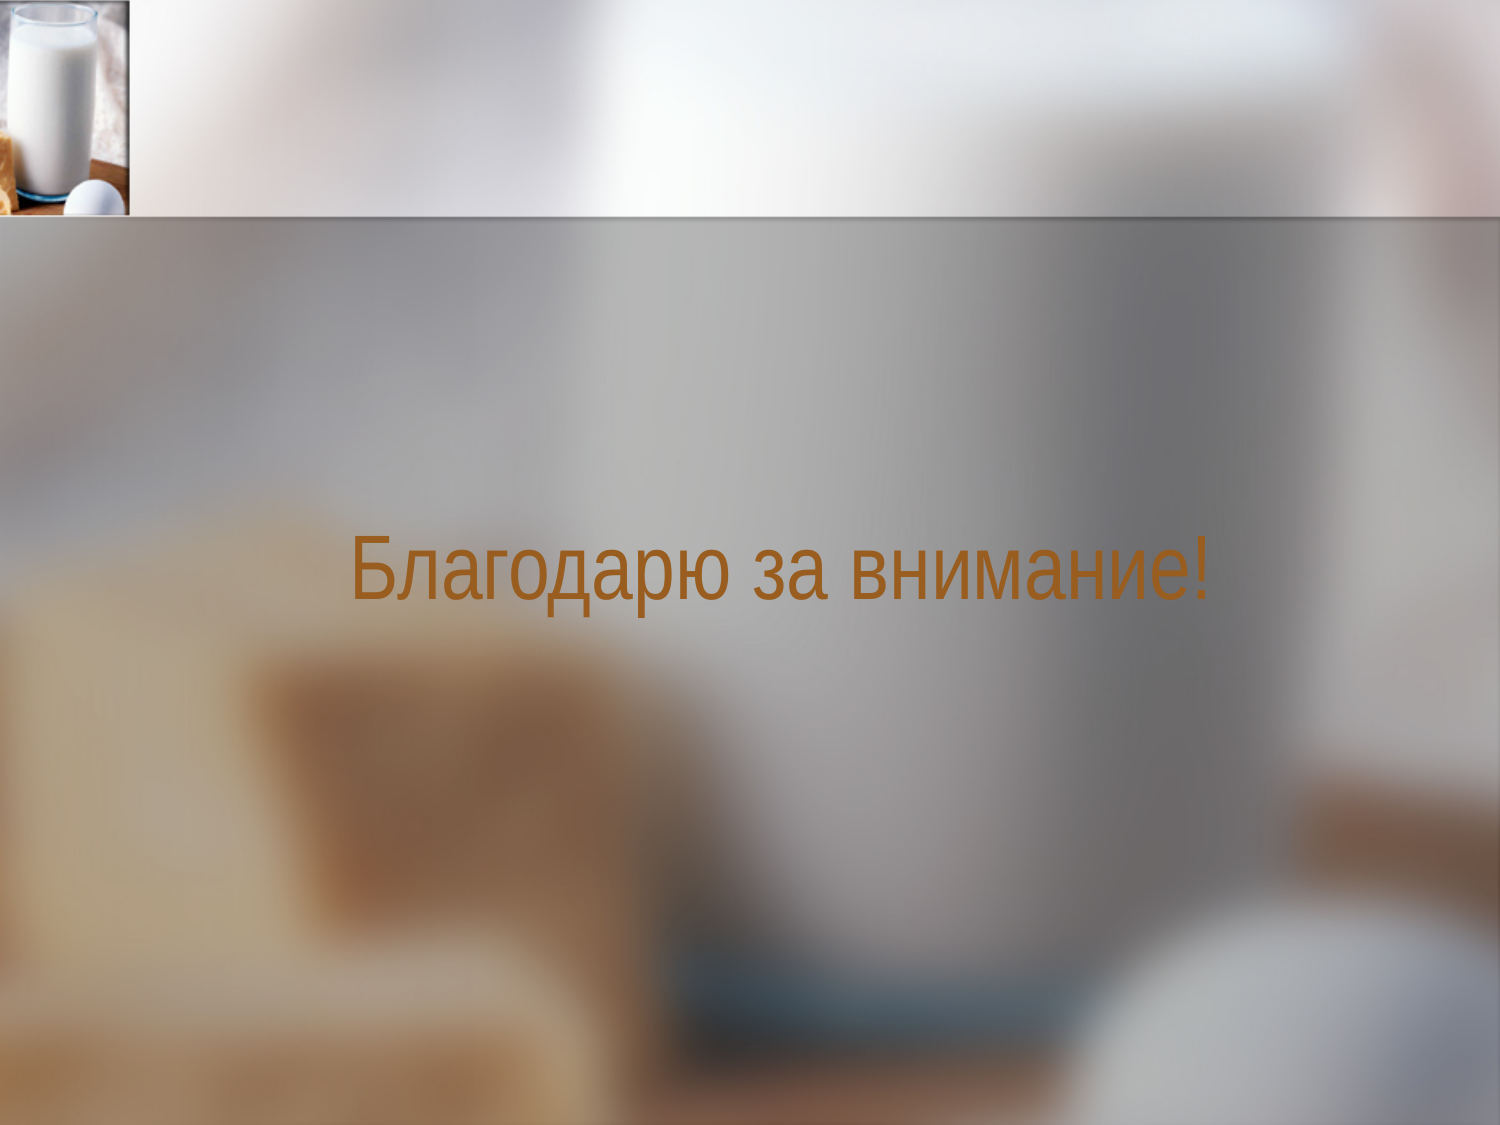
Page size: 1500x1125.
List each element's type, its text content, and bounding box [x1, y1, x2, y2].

title Благодарю за внимание! [150, 474, 1413, 650]
picture [0, 0, 1500, 1125]
